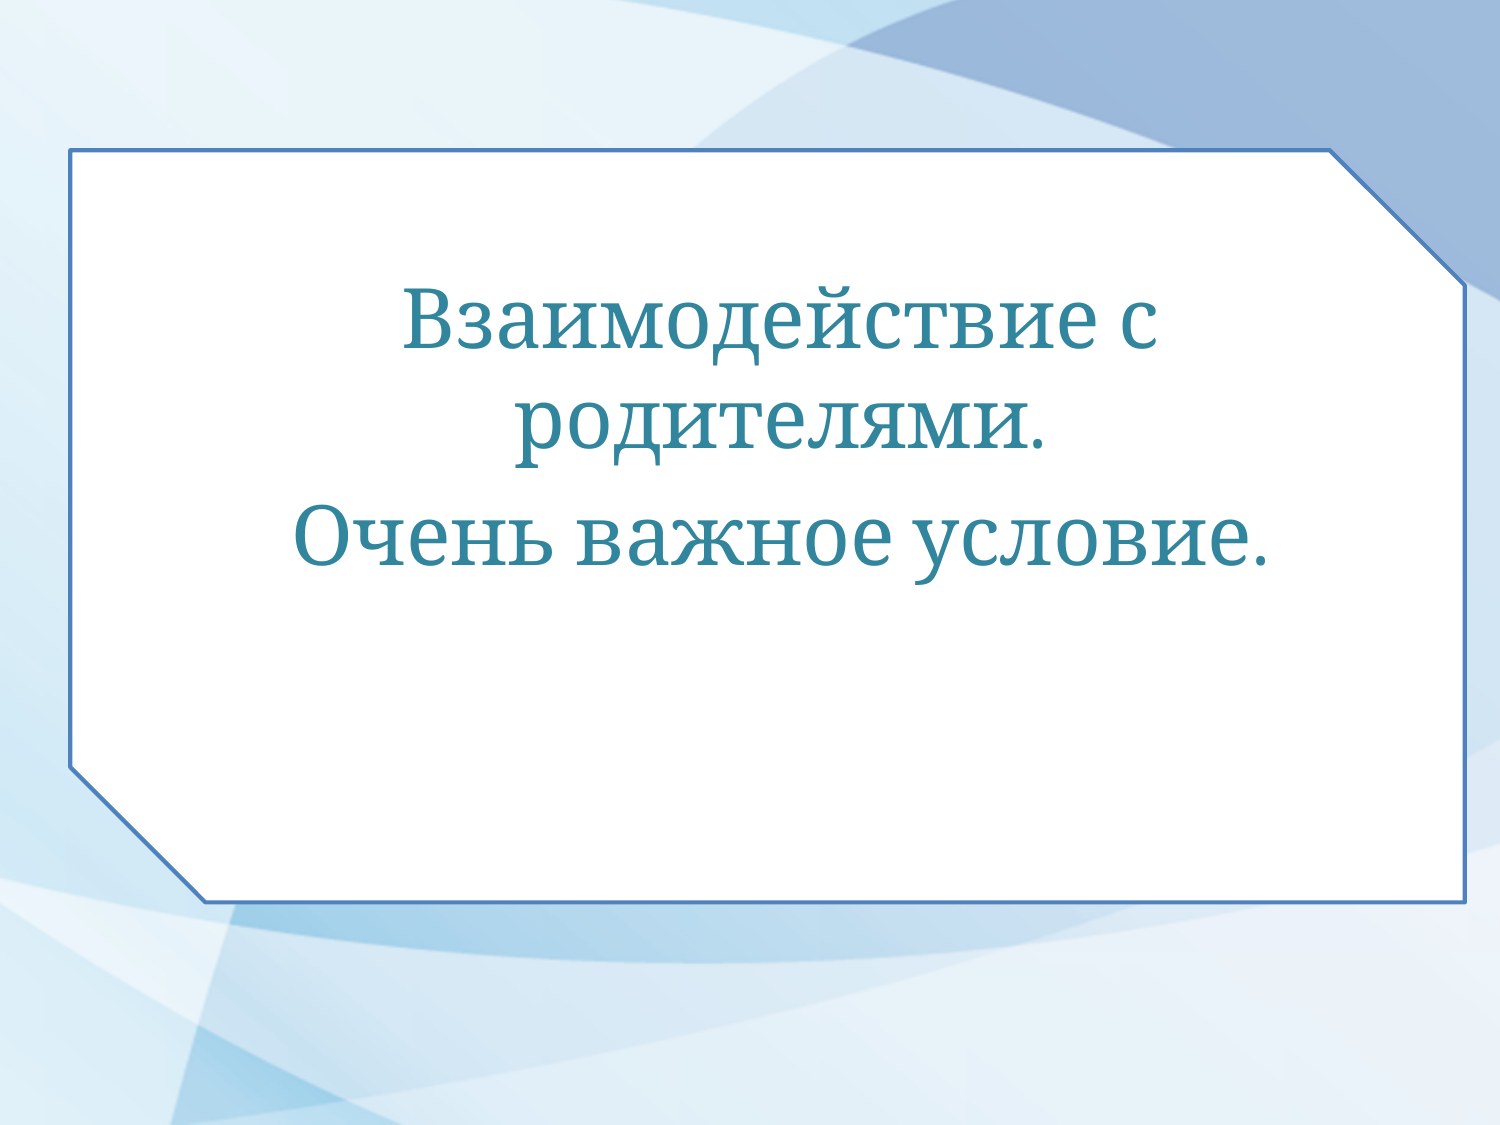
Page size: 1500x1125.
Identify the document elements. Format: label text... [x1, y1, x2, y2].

list Взаимодействие с родителями. Очень важное условие. [82, 257, 1423, 938]
picture [0, 0, 1500, 1125]
text_box [68, 148, 1467, 905]
